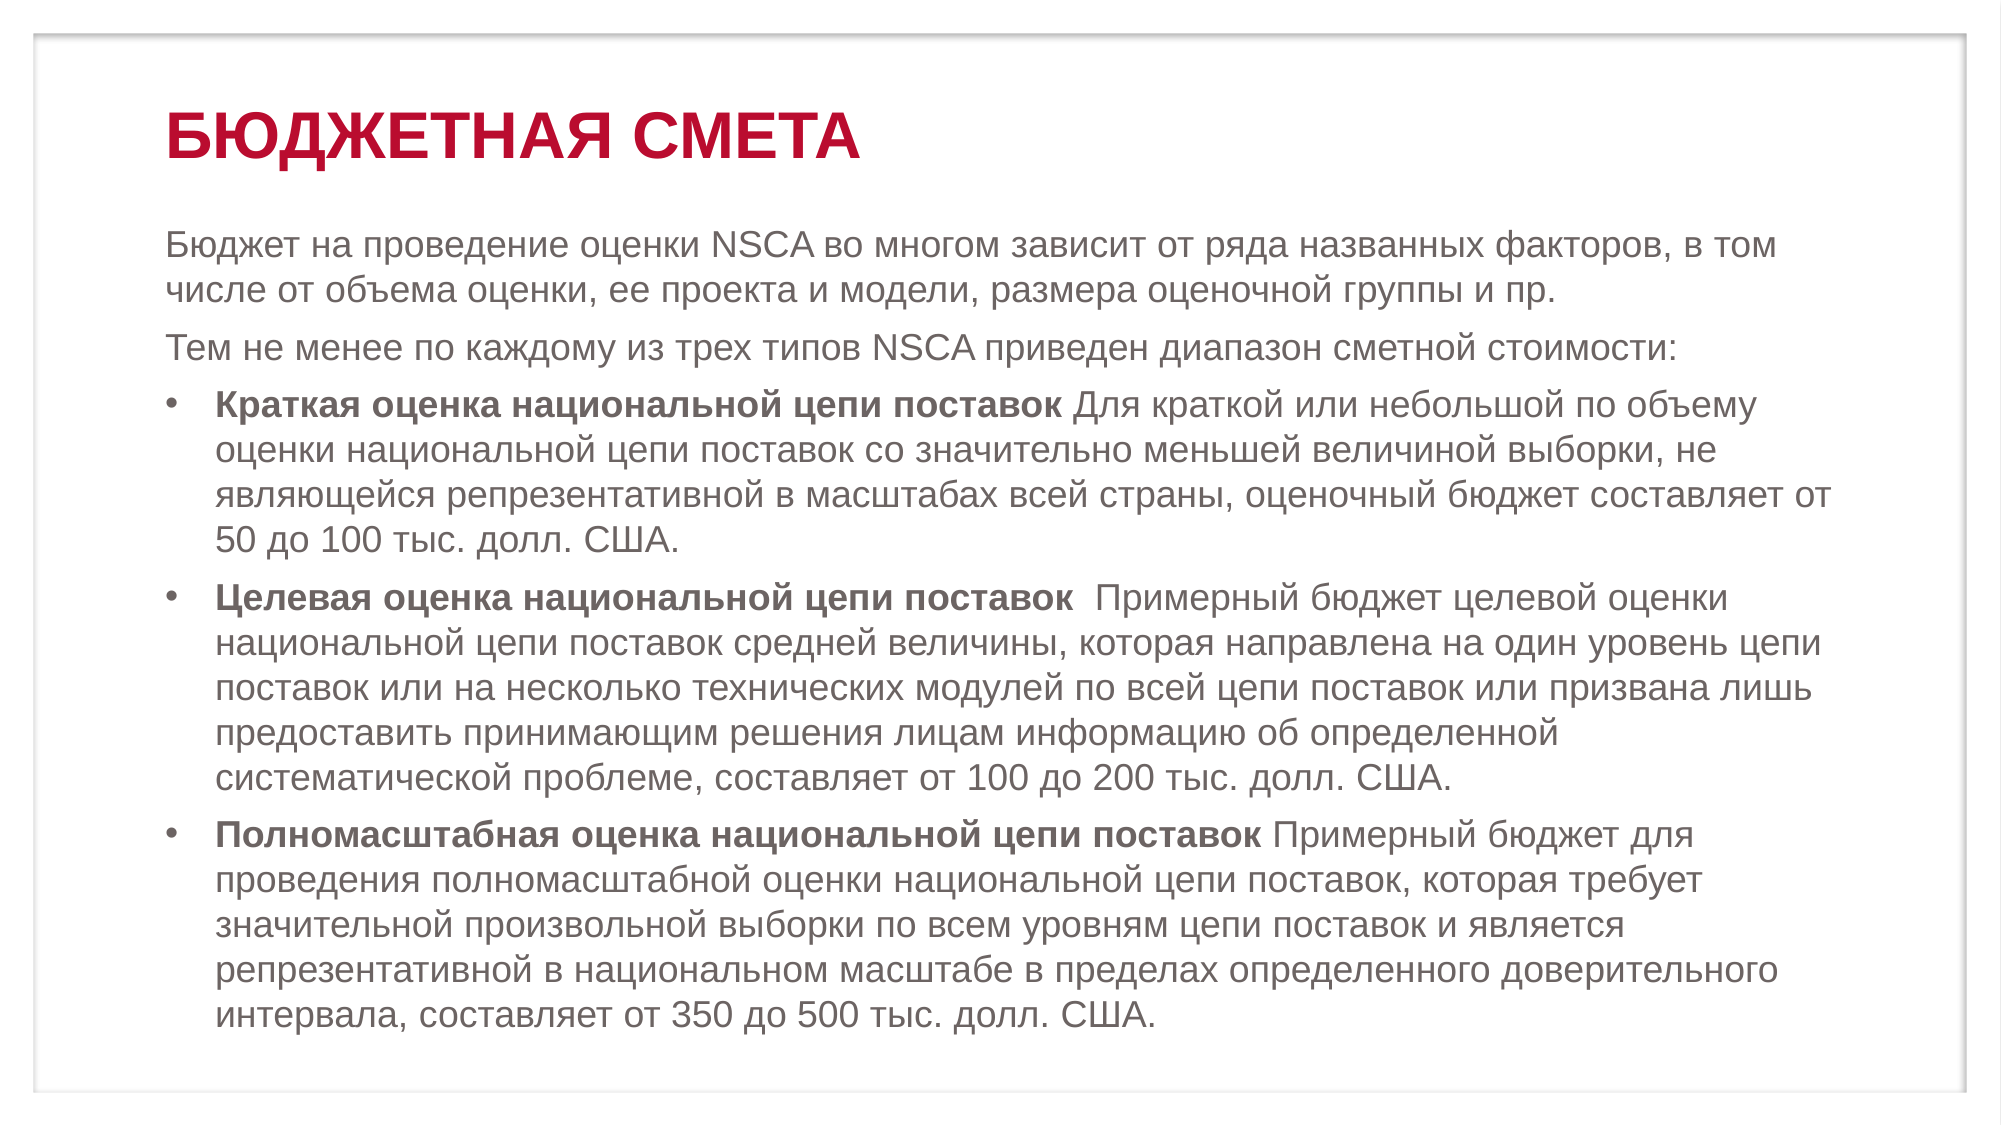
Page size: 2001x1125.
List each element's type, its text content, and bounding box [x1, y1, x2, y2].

title Бюджетная смета [150, 84, 1851, 180]
list Бюджет на проведение оценки NSCA во многом зависит от ряда названных факторов, в том числе от объема оценки, ее проекта и модели, размера оценочной группы и пр. Тем не менее по каждому из трех типов NSCA приведен диапазон сметной стоимости: Краткая оценка национальной цепи поставок Для краткой или небольшой по объему оценки национальной цепи поставок со значительно меньшей величиной выборки, не являющейся репрезентативной в масштабах всей страны, оценочный бюджет составляет от 50 до 100 тыс. долл. США. Целевая оценка национальной цепи поставок Примерный бюджет целевой оценки национальной цепи поставок средней величины, которая направлена на один уровень цепи поставок или на несколько технических модулей по всей цепи поставок или призвана лишь предоставить принимающим решения лицам информацию об определенной систематической проблеме, составляет от 100 до 200 тыс. долл. США. Полномасштабная оценка национальной цепи поставок Примерный бюджет для проведения полномасштабной оценки национальной цепи поставок, которая требует значительной произвольной выборки по всем уровням цепи поставок и является репрезентативной в национальном масштабе в пределах определенного доверительного интервала, составляет от 350 до 500 тыс. долл. США. [150, 212, 1873, 1125]
